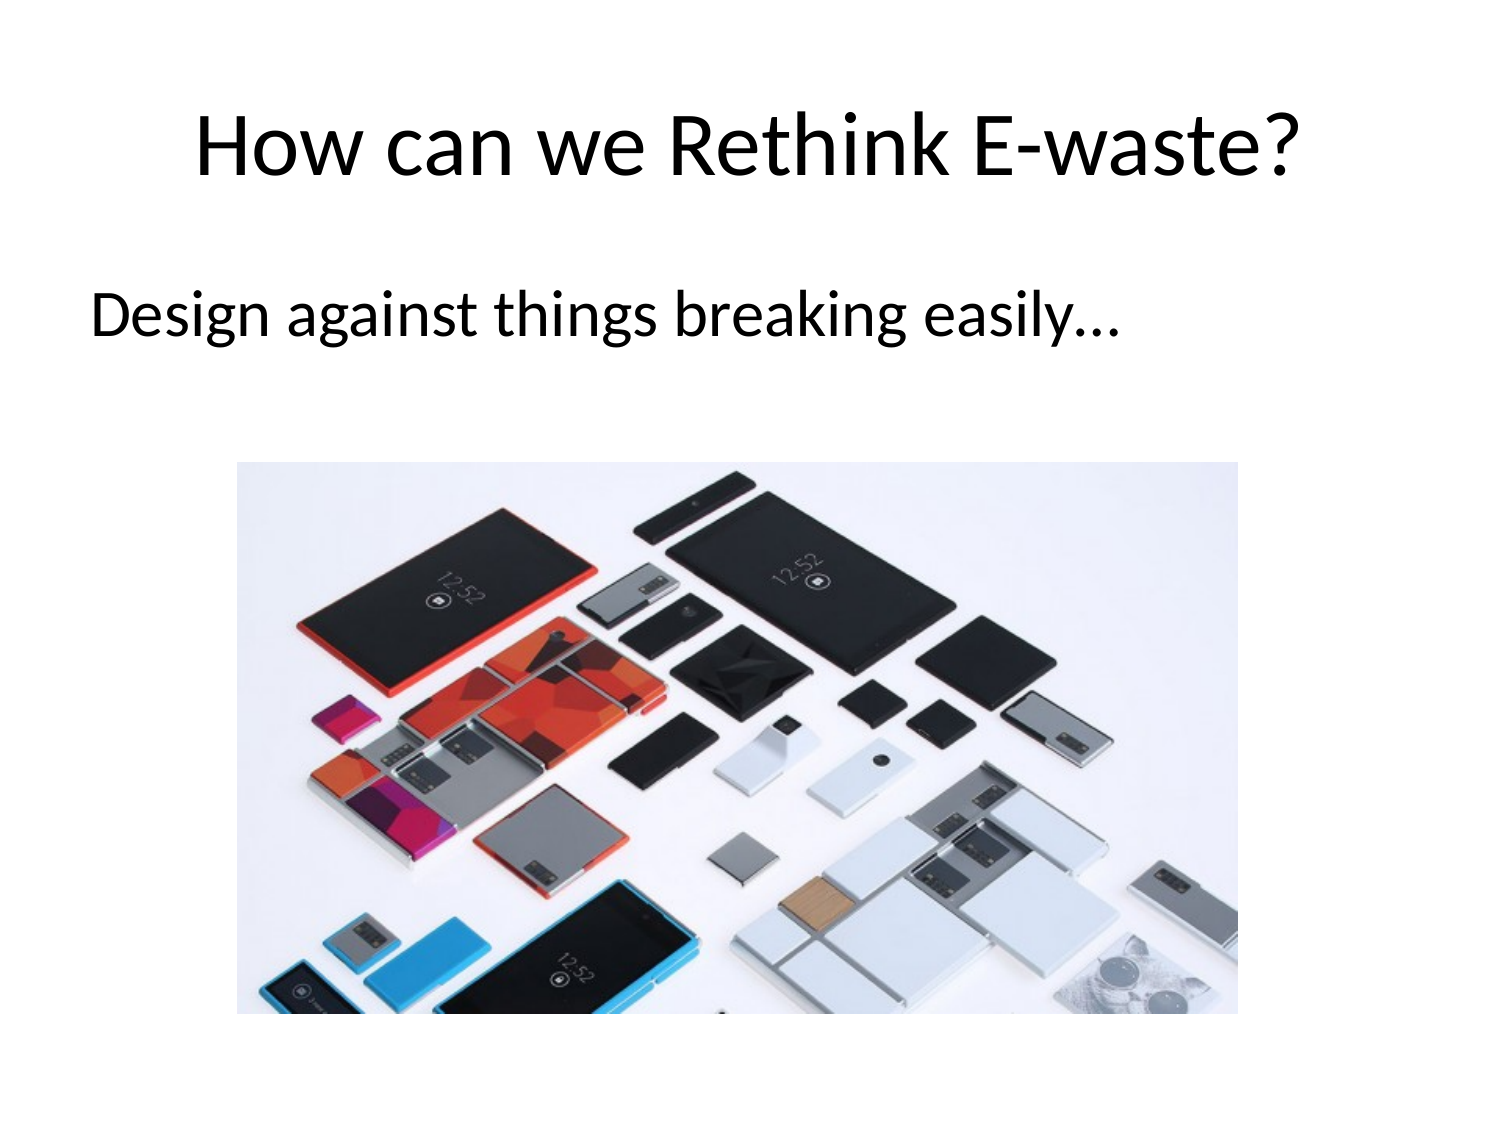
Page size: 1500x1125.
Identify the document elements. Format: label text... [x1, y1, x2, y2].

picture [237, 462, 1238, 1015]
title How can we Rethink E-waste? [75, 45, 1425, 233]
list Design against things breaking easily… [75, 262, 1425, 1005]
